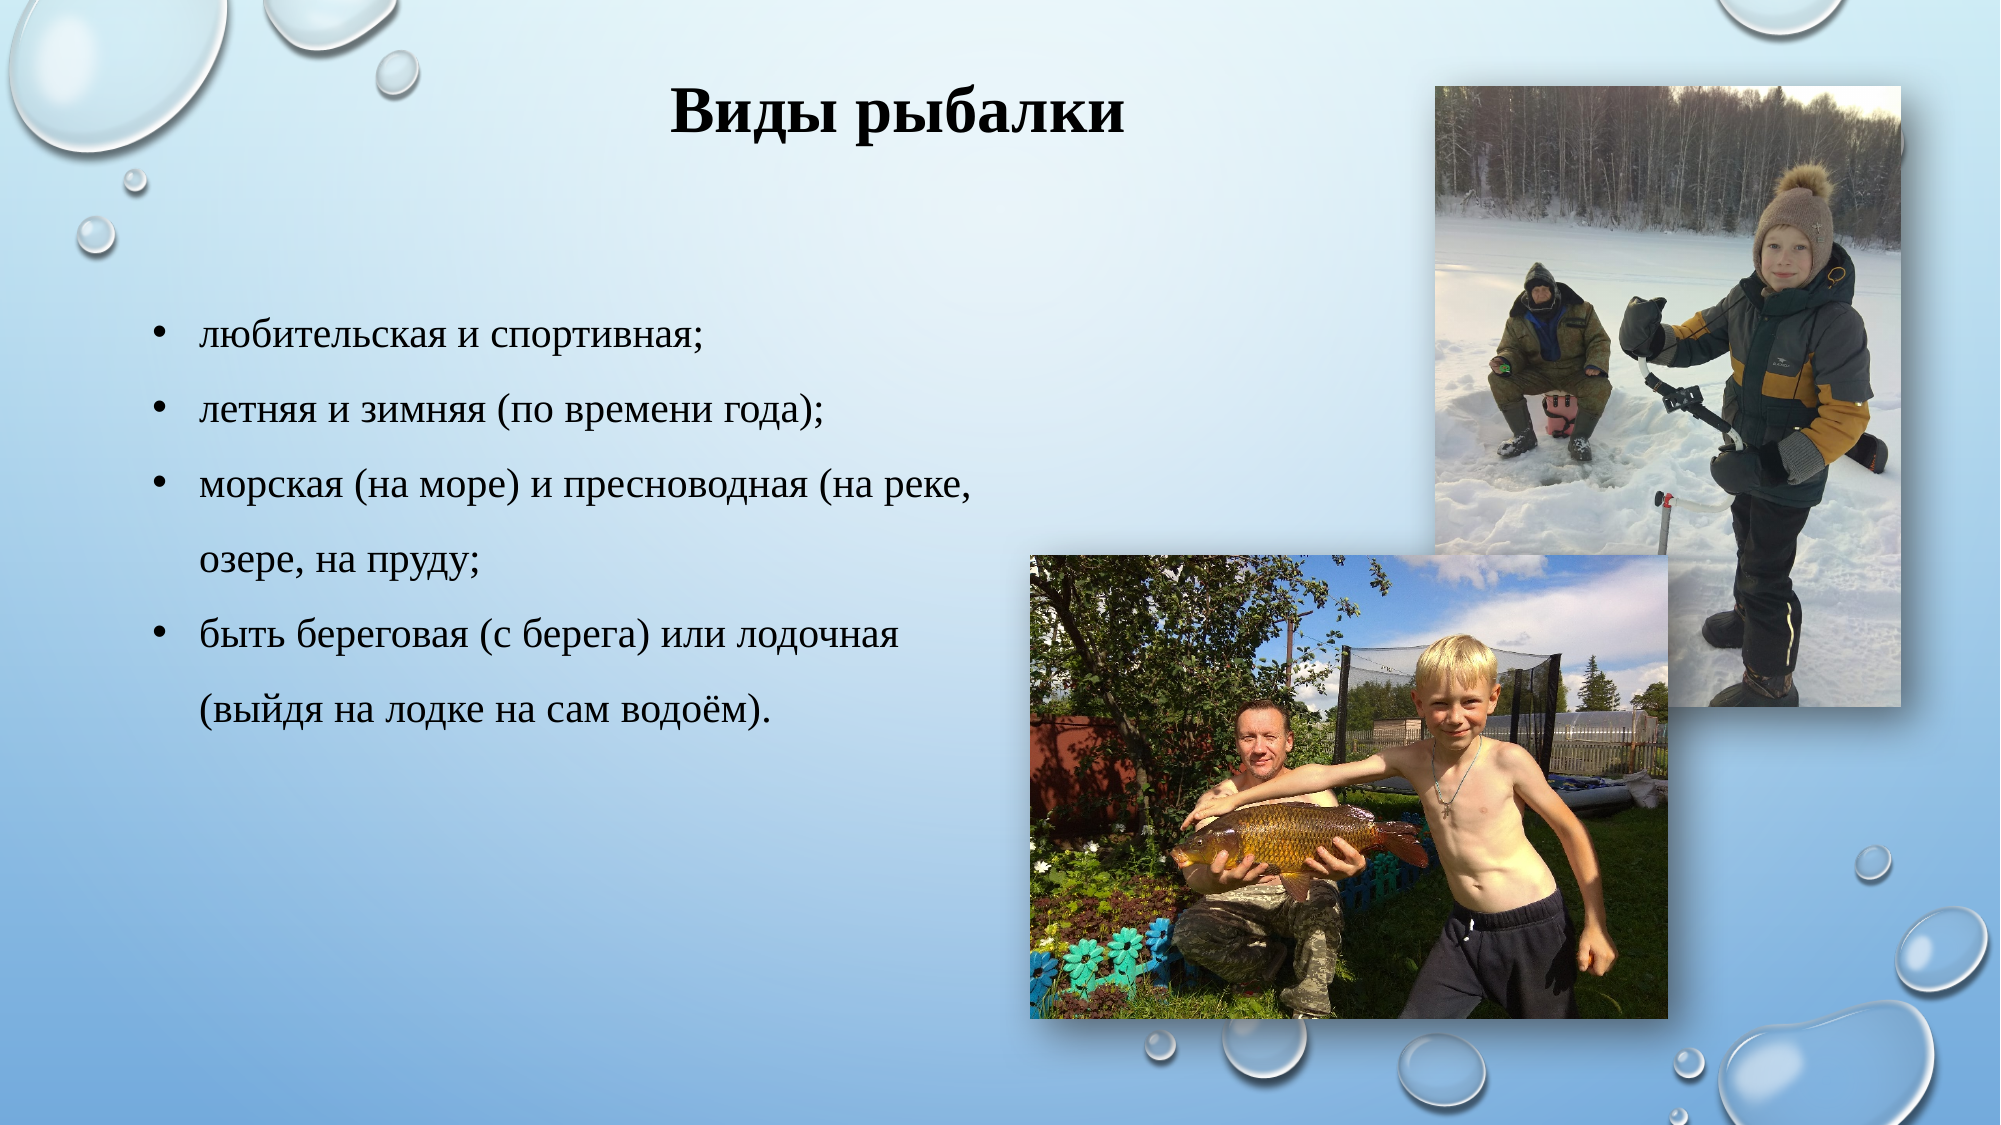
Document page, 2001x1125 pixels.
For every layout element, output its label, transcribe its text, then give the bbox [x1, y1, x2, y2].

text_box Виды рыбалки [655, 58, 1313, 154]
text_box любительская и спортивная; летняя и зимняя (по времени года); морская (на море) и пресноводная (на реке, озере, на пруду; быть береговая (с берега) или лодочная (выйдя на лодке на сам водоём). [137, 273, 1043, 739]
picture [0, 0, 2000, 1125]
